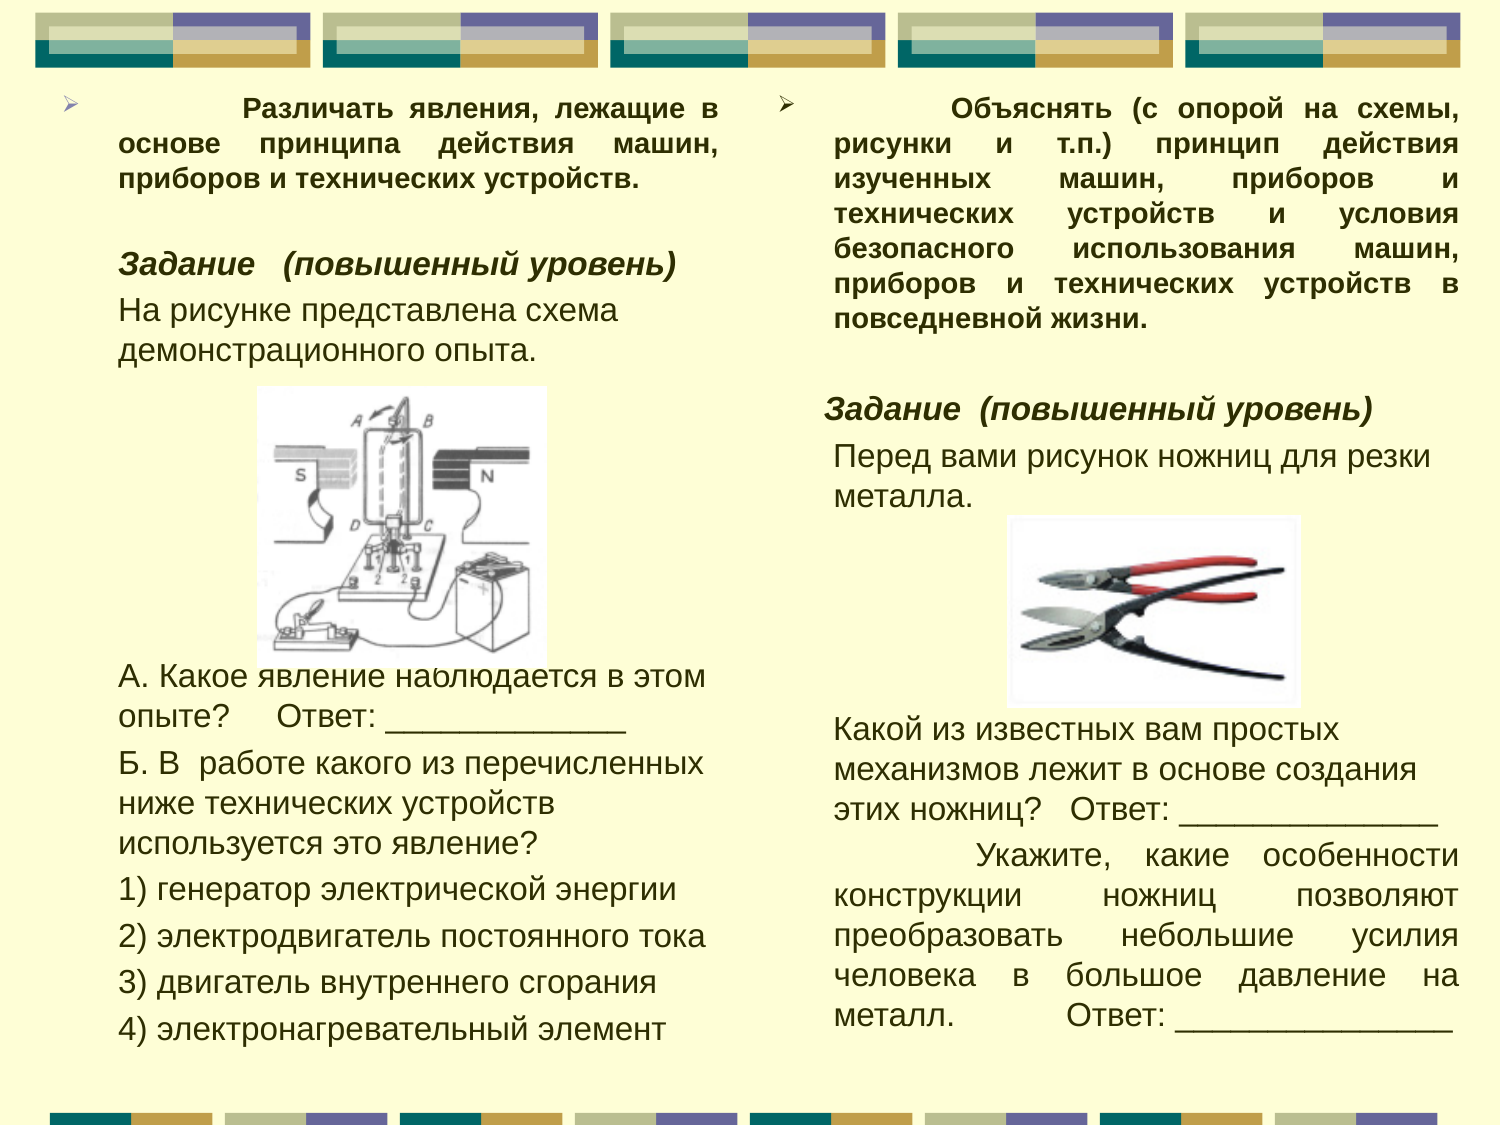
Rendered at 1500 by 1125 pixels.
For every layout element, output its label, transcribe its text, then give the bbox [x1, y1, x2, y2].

list Объяснять (с опорой на схемы, рисунки и т.п.) принцип действия изученных машин, приборов и технических устройств и условия безопасного использования машин, приборов и технических устройств в повседневной жизни. Задание (повышенный уровень) Перед вами рисунок ножниц для резки металла. Какой из известных вам простых механизмов лежит в основе создания этих ножниц? Ответ: ______________ Укажите, какие особенности конструкции ножниц позволяют преобразовать небольшие усилия человека в большое давление на металл. Ответ: _______________ [762, 81, 1476, 1102]
picture [257, 386, 548, 669]
list Различать явления, лежащие в основе принципа действия машин, приборов и технических устройств. Задание (повышенный уровень) На рисунке представлена схема демонстрационного опыта. А. Какое явление наблюдается в этом опыте? Ответ: _____________ Б. В работе какого из перечисленных ниже технических устройств используется это явление? 1) генератор электрической энергии 2) электродвигатель постоянного тока 3) двигатель внутреннего сгорания 4) электронагревательный элемент [46, 81, 735, 1079]
picture [1007, 515, 1302, 708]
